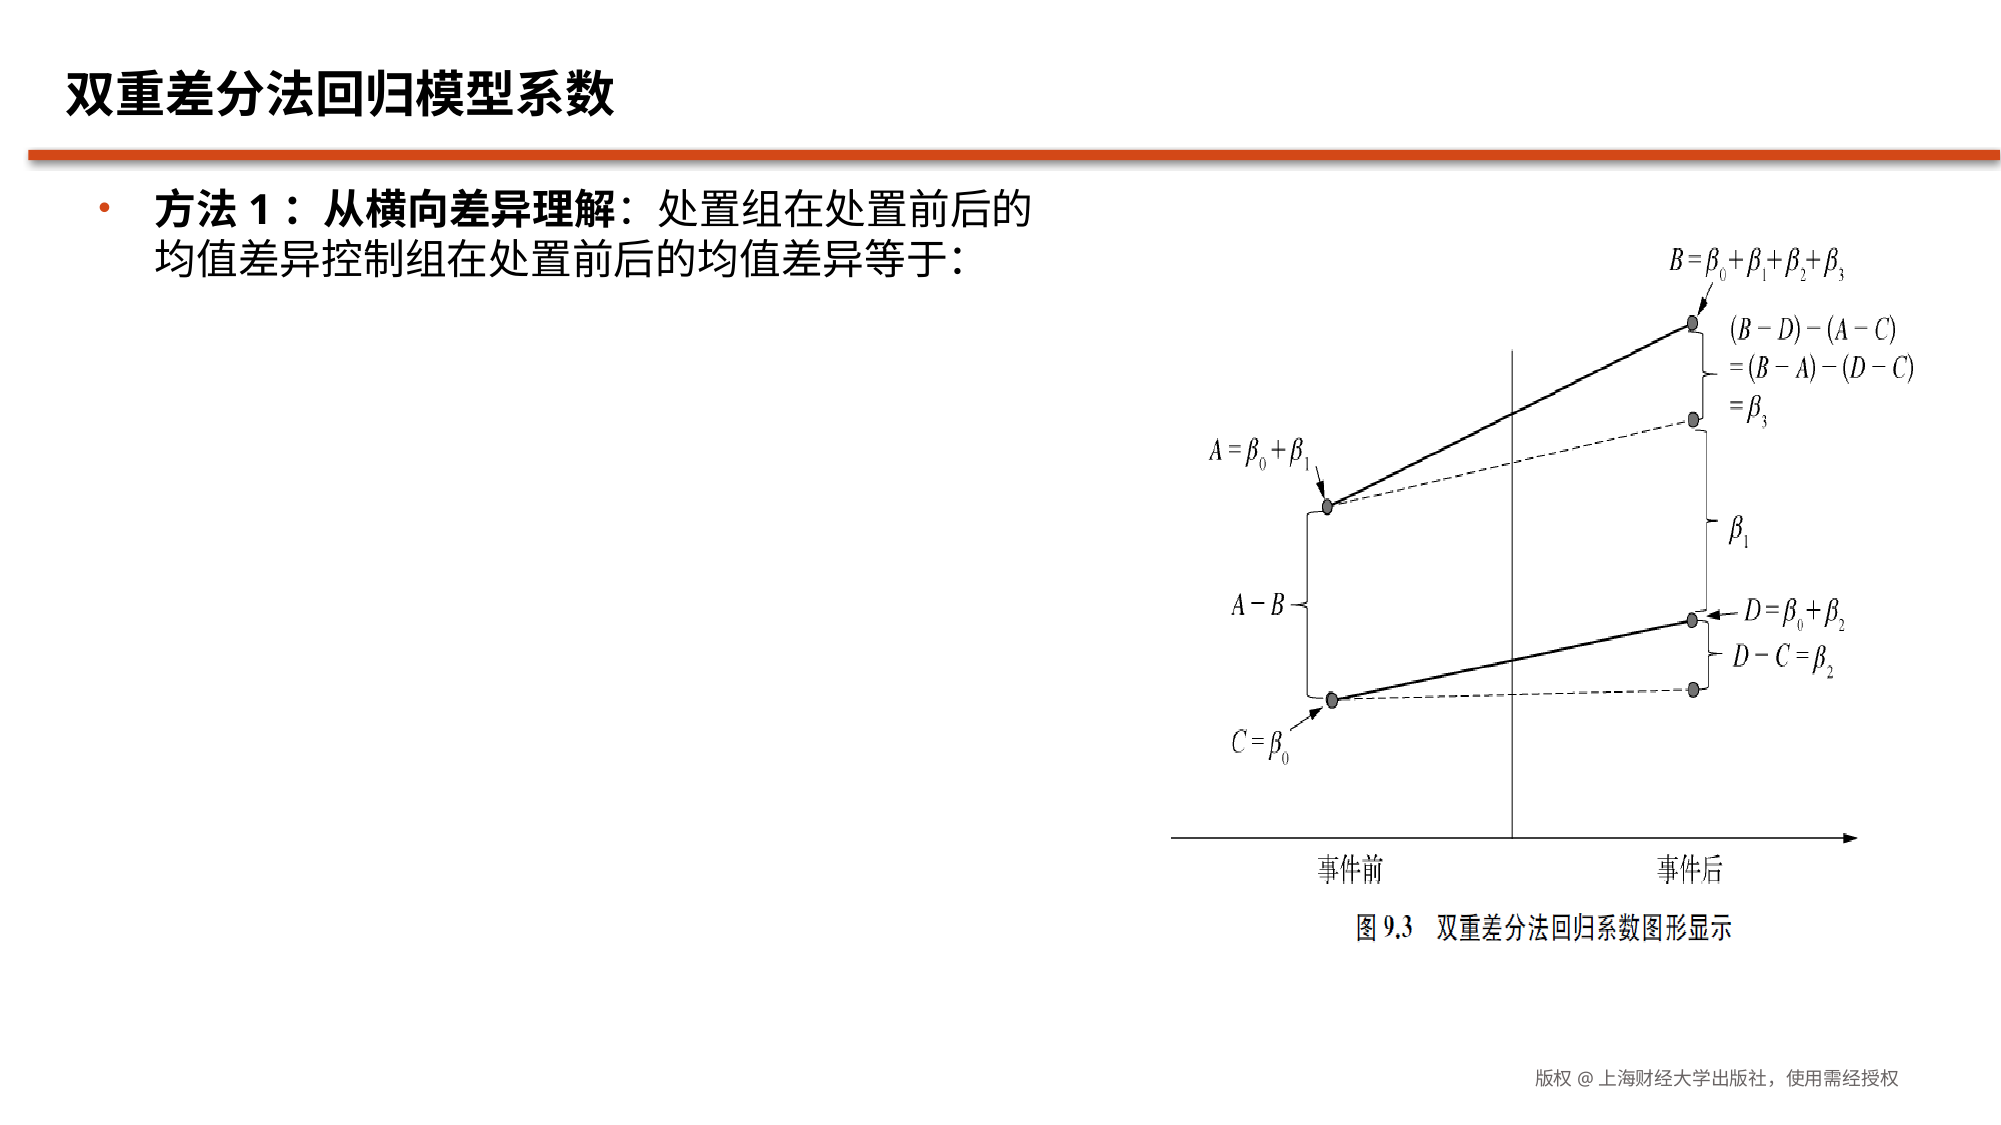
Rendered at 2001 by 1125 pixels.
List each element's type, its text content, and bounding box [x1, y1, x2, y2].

footer 版权@上海财经大学出版社，使用需经授权 [1483, 1046, 1950, 1109]
title 双重差分法回归模型系数 [50, 50, 1825, 138]
picture [1139, 205, 1972, 1001]
